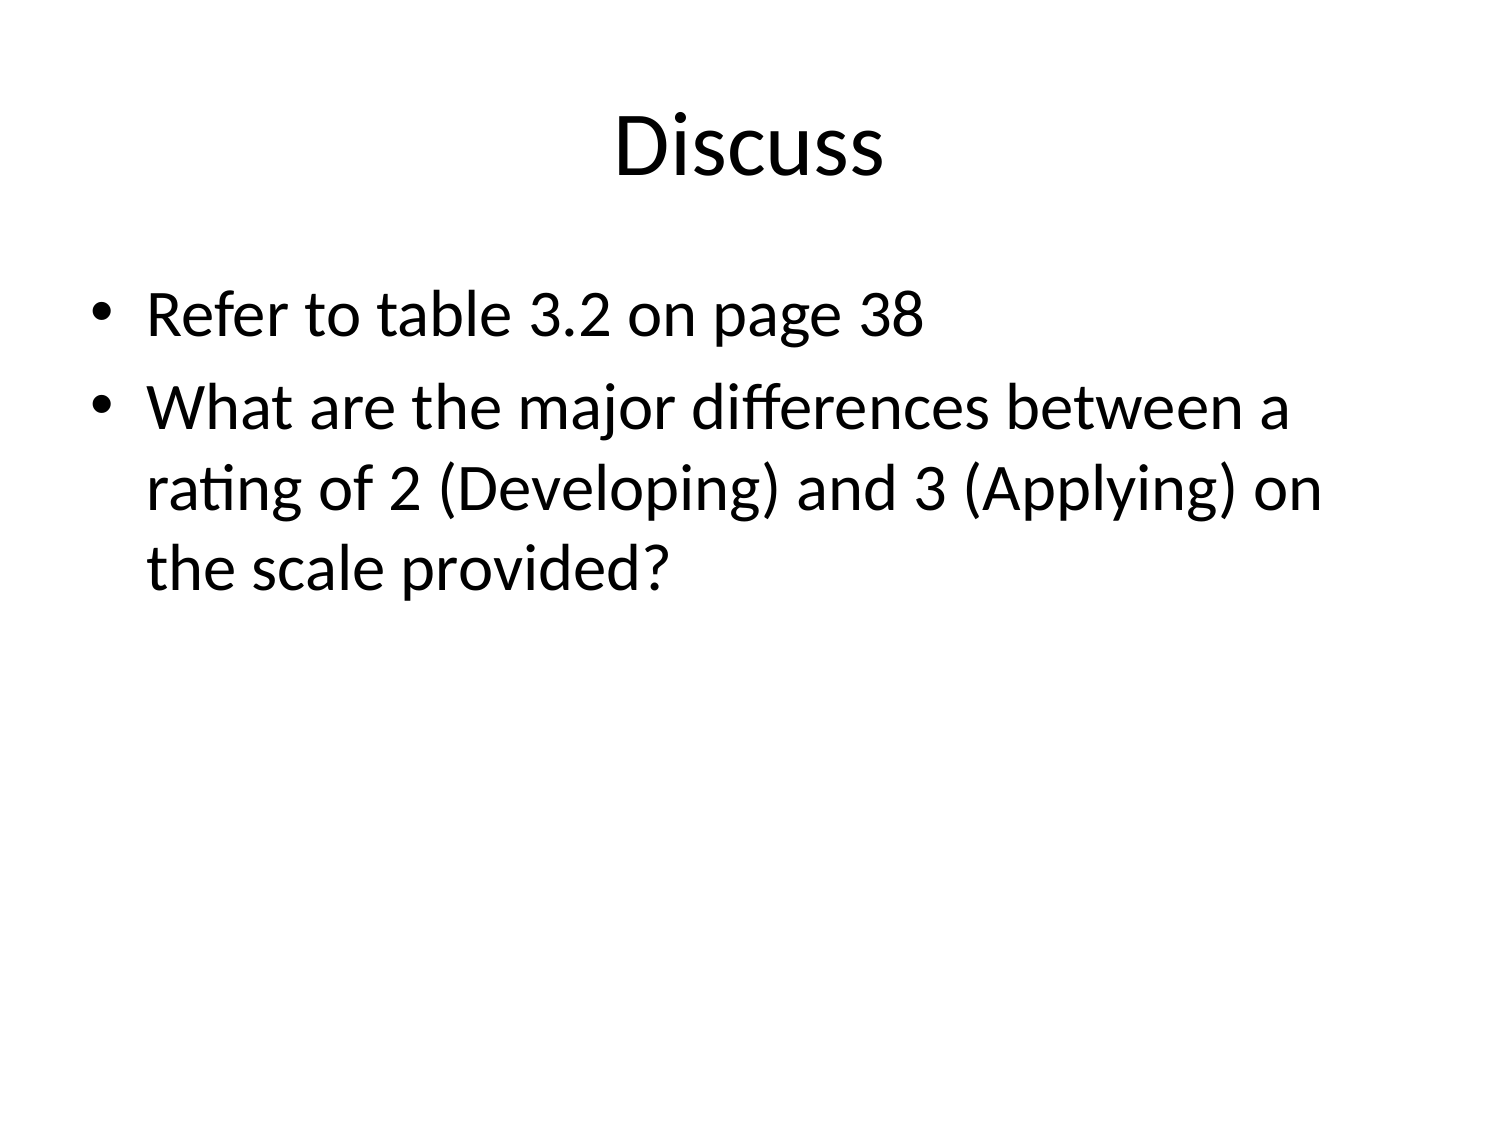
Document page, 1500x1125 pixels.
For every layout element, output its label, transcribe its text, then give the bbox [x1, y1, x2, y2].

list Refer to table 3.2 on page 38 What are the major differences between a rating of 2 (Developing) and 3 (Applying) on the scale provided? [75, 262, 1425, 1005]
title Discuss [75, 45, 1425, 233]
